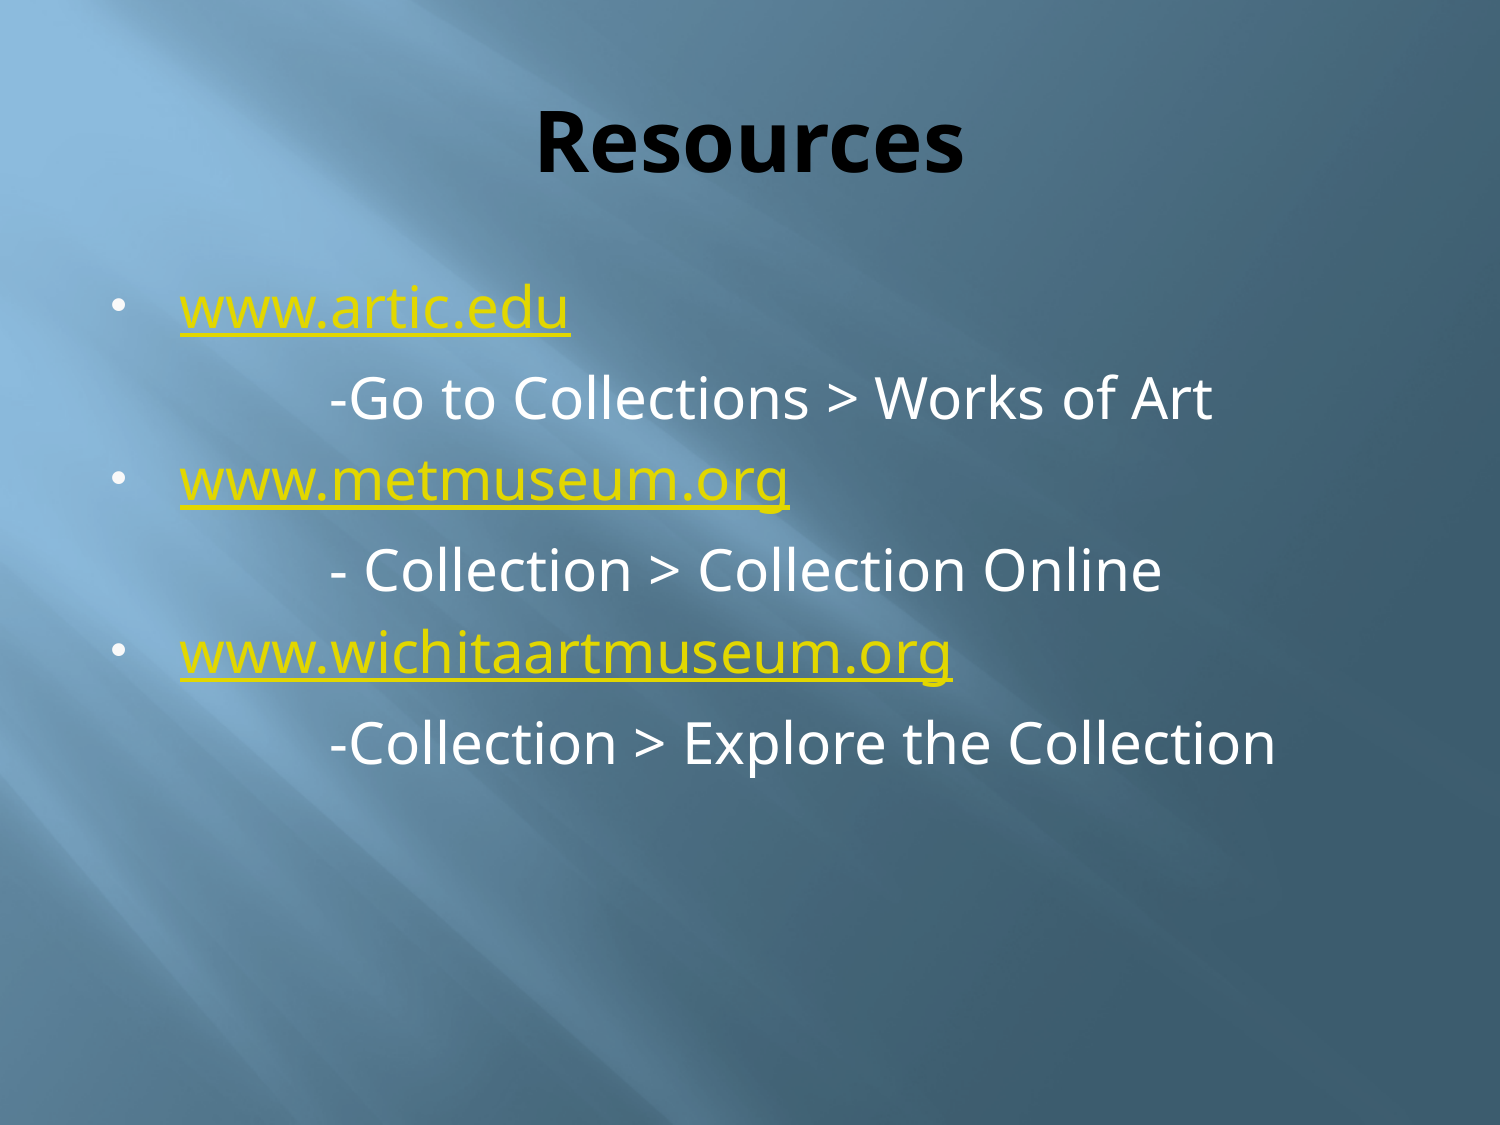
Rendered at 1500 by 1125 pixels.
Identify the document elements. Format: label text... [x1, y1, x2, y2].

title Resources [75, 45, 1425, 233]
list www.artic.edu -Go to Collections > Works of Art www.metmuseum.org - Collection > Collection Online www.wichitaartmuseum.org -Collection > Explore the Collection [75, 262, 1425, 1035]
